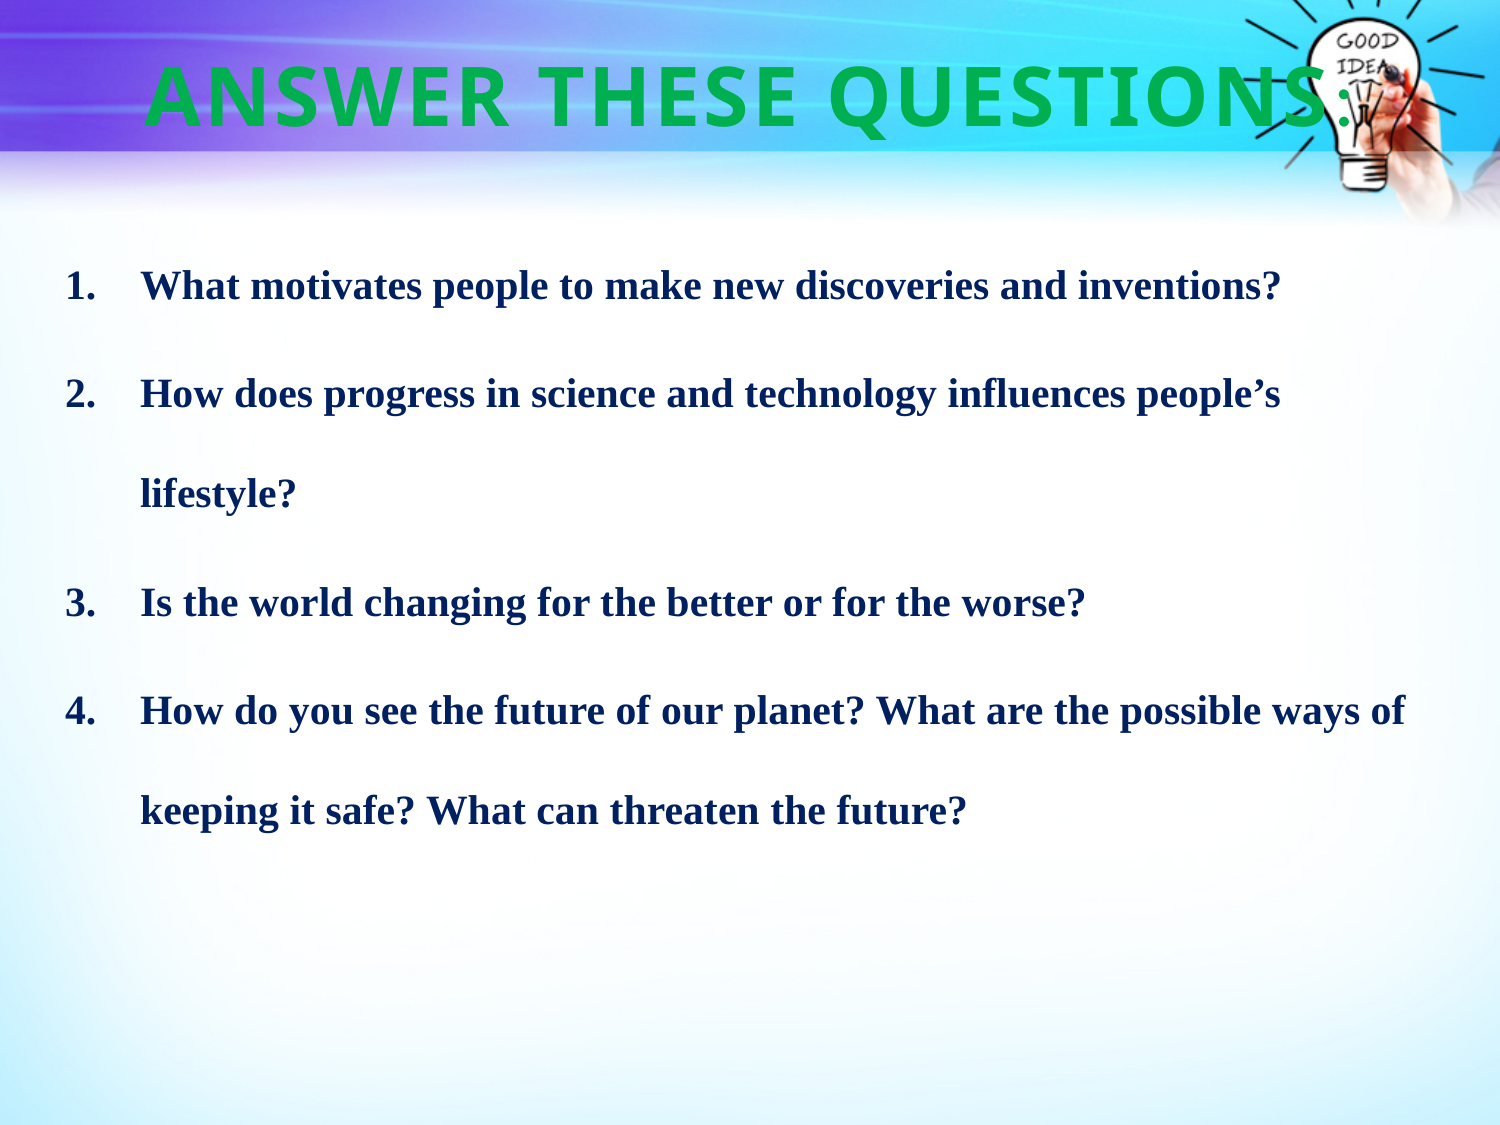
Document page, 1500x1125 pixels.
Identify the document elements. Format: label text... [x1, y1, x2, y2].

title ANSWER THESE QUESTIONS: [75, 24, 1425, 163]
list What motivates people to make new discoveries and inventions? How does progress in science and technology influences people’s lifestyle? Is the world changing for the better or for the worse? How do you see the future of our planet? What are the possible ways of keeping it safe? What can threaten the future? [50, 200, 1450, 1005]
picture [0, 0, 1500, 1125]
